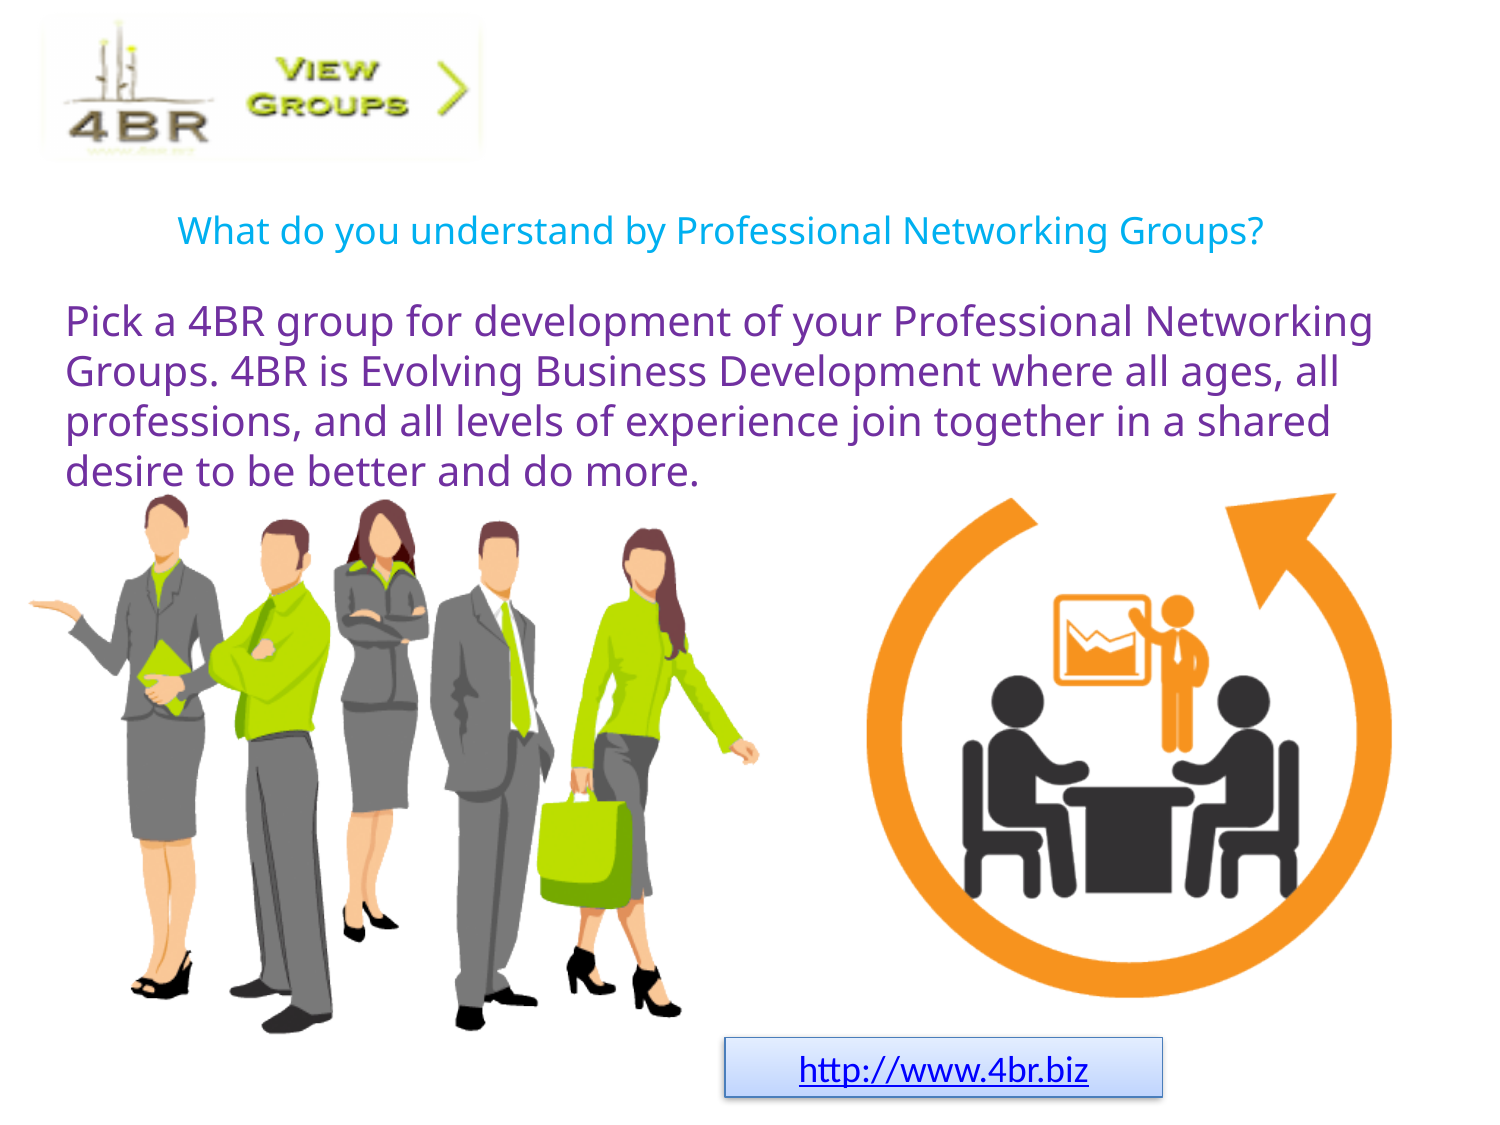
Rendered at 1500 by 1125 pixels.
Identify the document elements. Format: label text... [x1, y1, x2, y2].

picture [862, 487, 1398, 1003]
text_box What do you understand by Professional Networking Groups? [162, 199, 1475, 260]
picture [37, 12, 488, 163]
text_box http://www.4br.biz [724, 1037, 1163, 1098]
picture [24, 487, 763, 1041]
text_box Pick a 4BR group for development of your Professional Networking Groups. 4BR is Evolving Business Development where all ages, all professions, and all levels of experience join together in a shared desire to be better and do more. [49, 287, 1475, 503]
